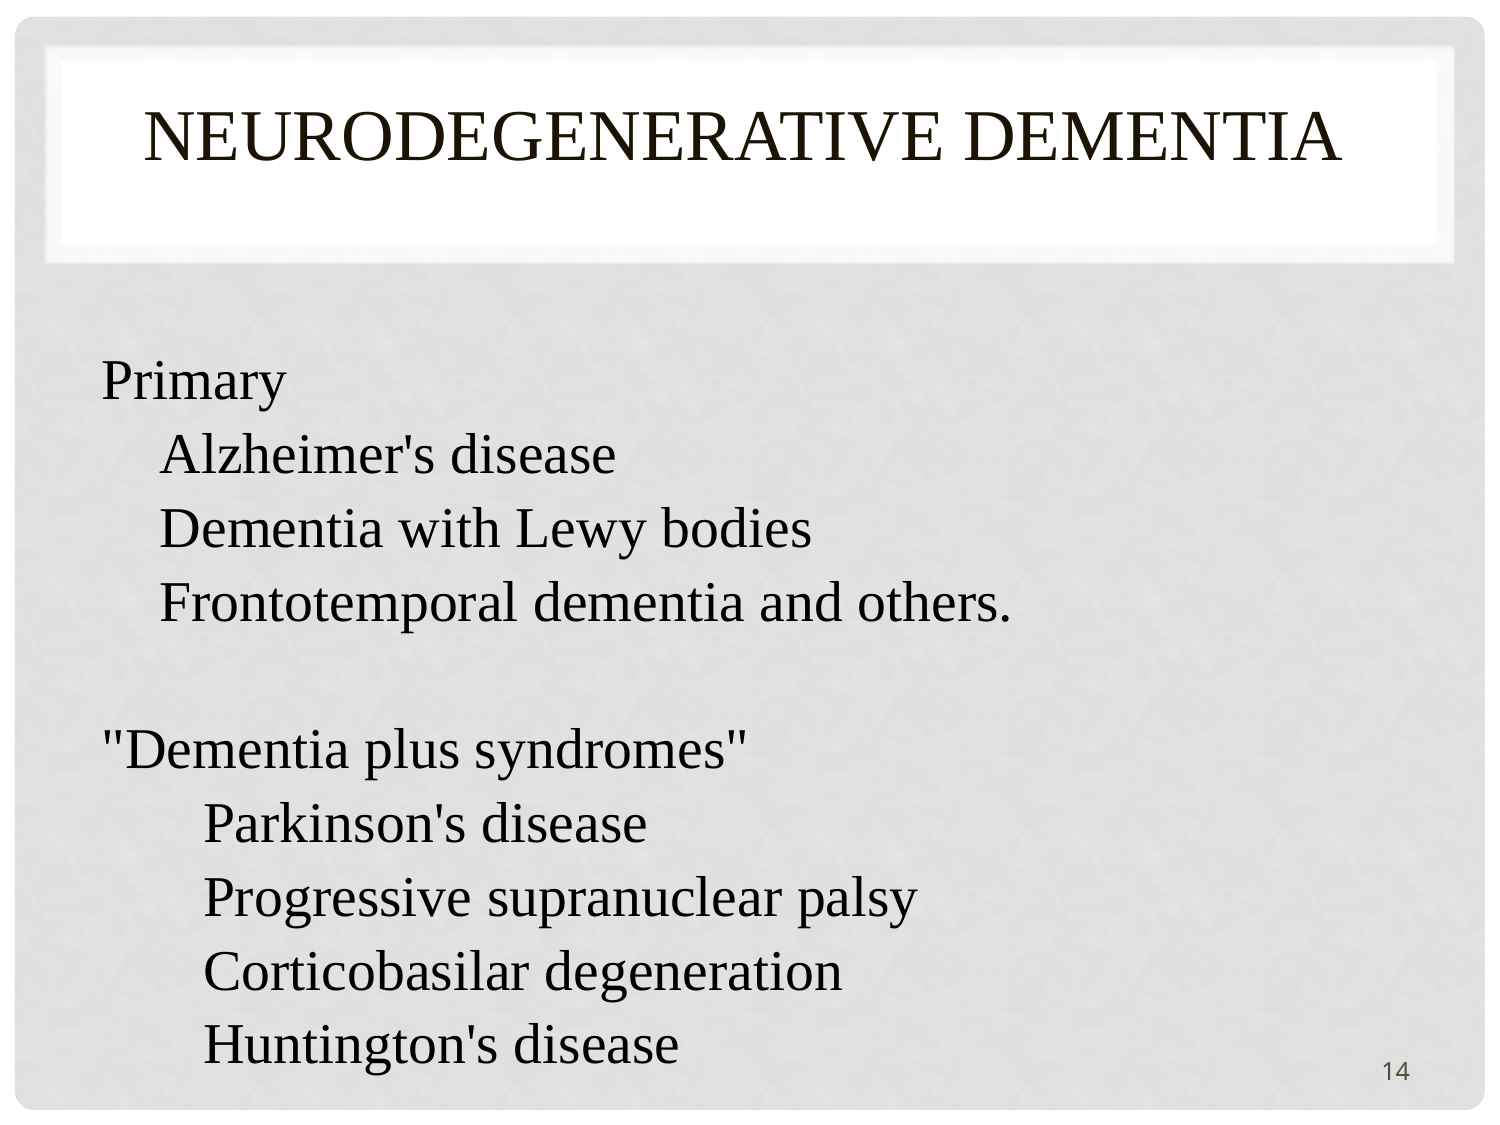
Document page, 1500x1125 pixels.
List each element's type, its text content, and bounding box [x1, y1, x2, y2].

list Primary Alzheimer's disease Dementia with Lewy bodies Frontotemporal dementia and others. "Dementia plus syndromes" Parkinson's disease Progressive supranuclear palsy Corticobasilar degeneration Huntington's disease [68, 342, 1419, 1087]
title NEURODEGENERATIVE DEMENTIA [0, 37, 1489, 225]
slide_number 14 [1074, 1042, 1425, 1103]
